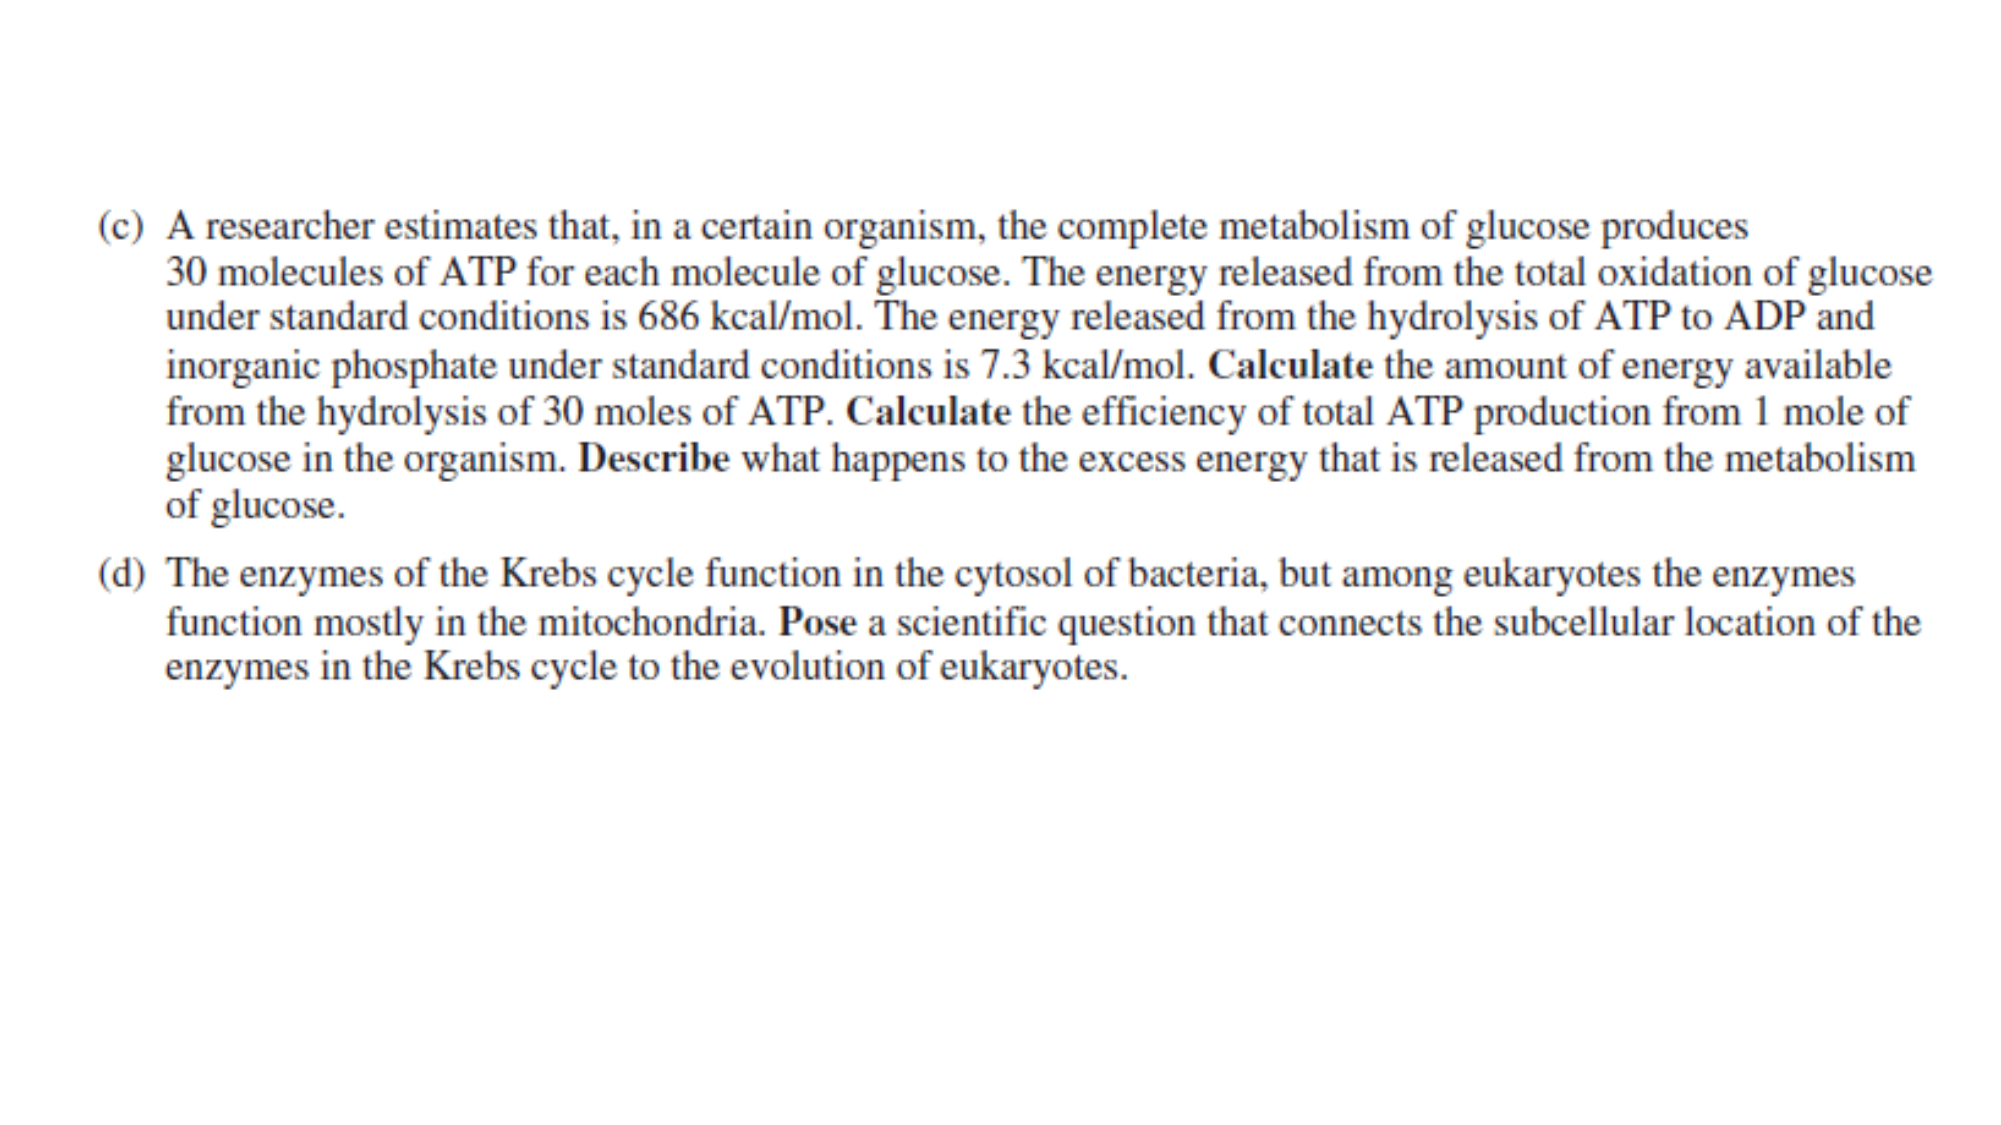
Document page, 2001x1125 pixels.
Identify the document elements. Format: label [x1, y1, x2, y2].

picture [80, 181, 1954, 712]
